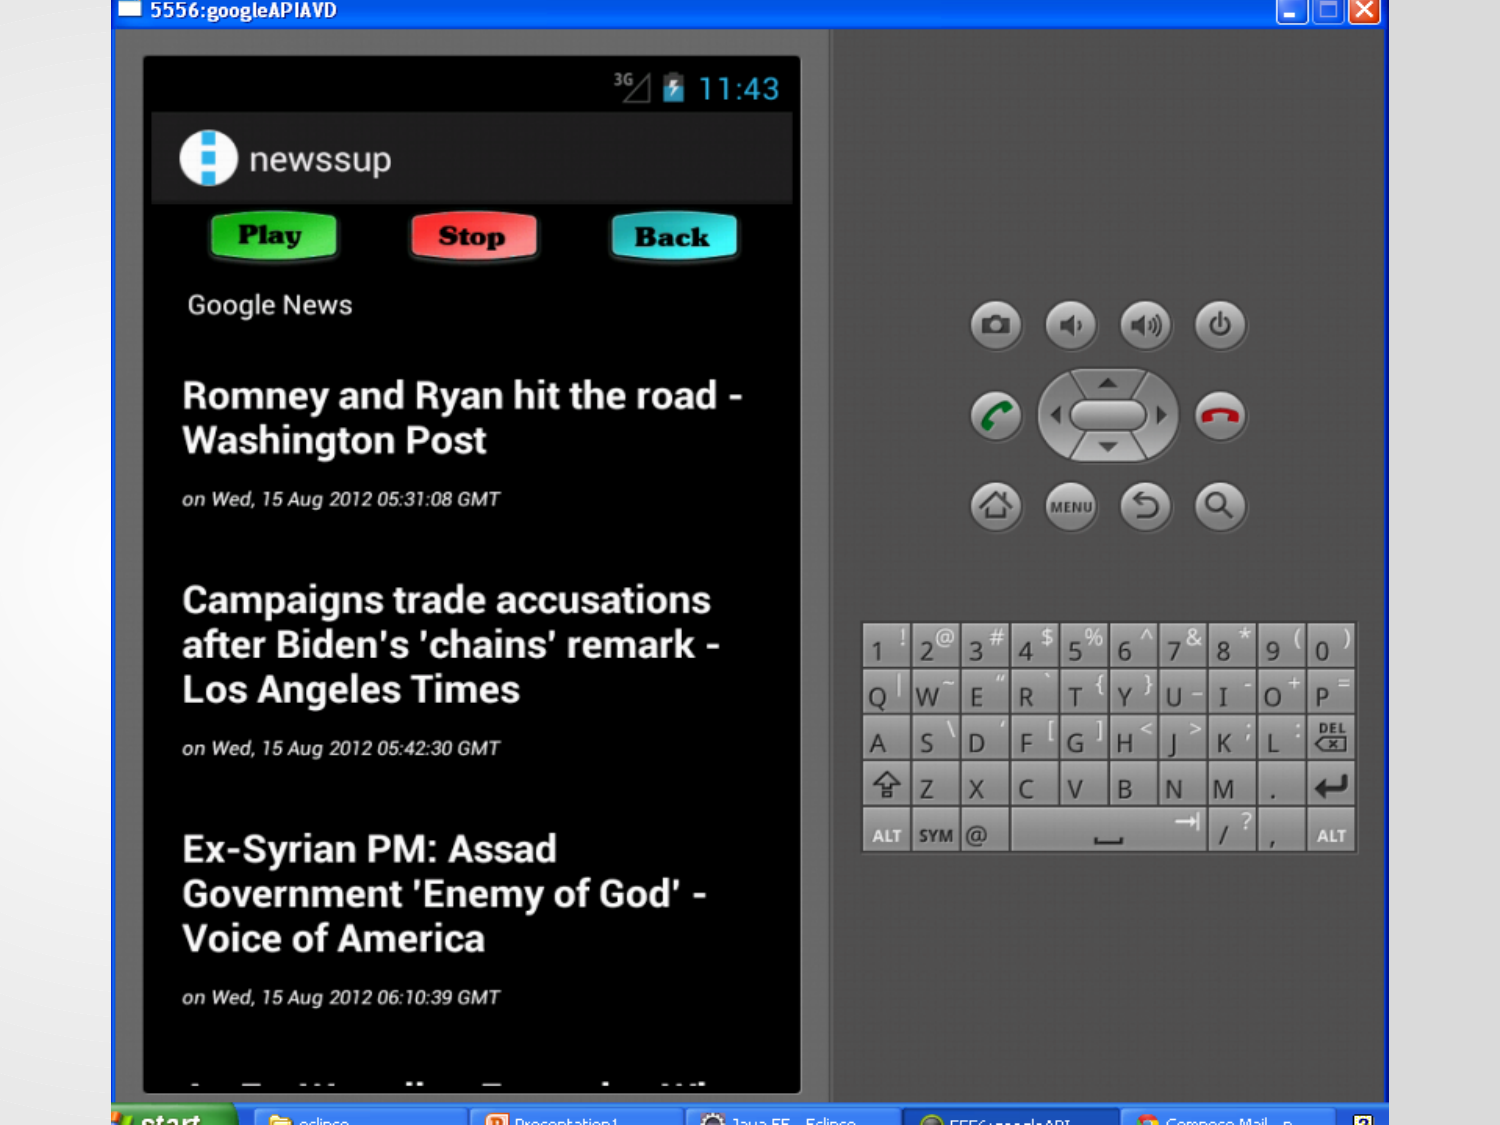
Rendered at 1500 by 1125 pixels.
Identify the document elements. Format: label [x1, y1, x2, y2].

picture [111, 0, 1389, 1125]
